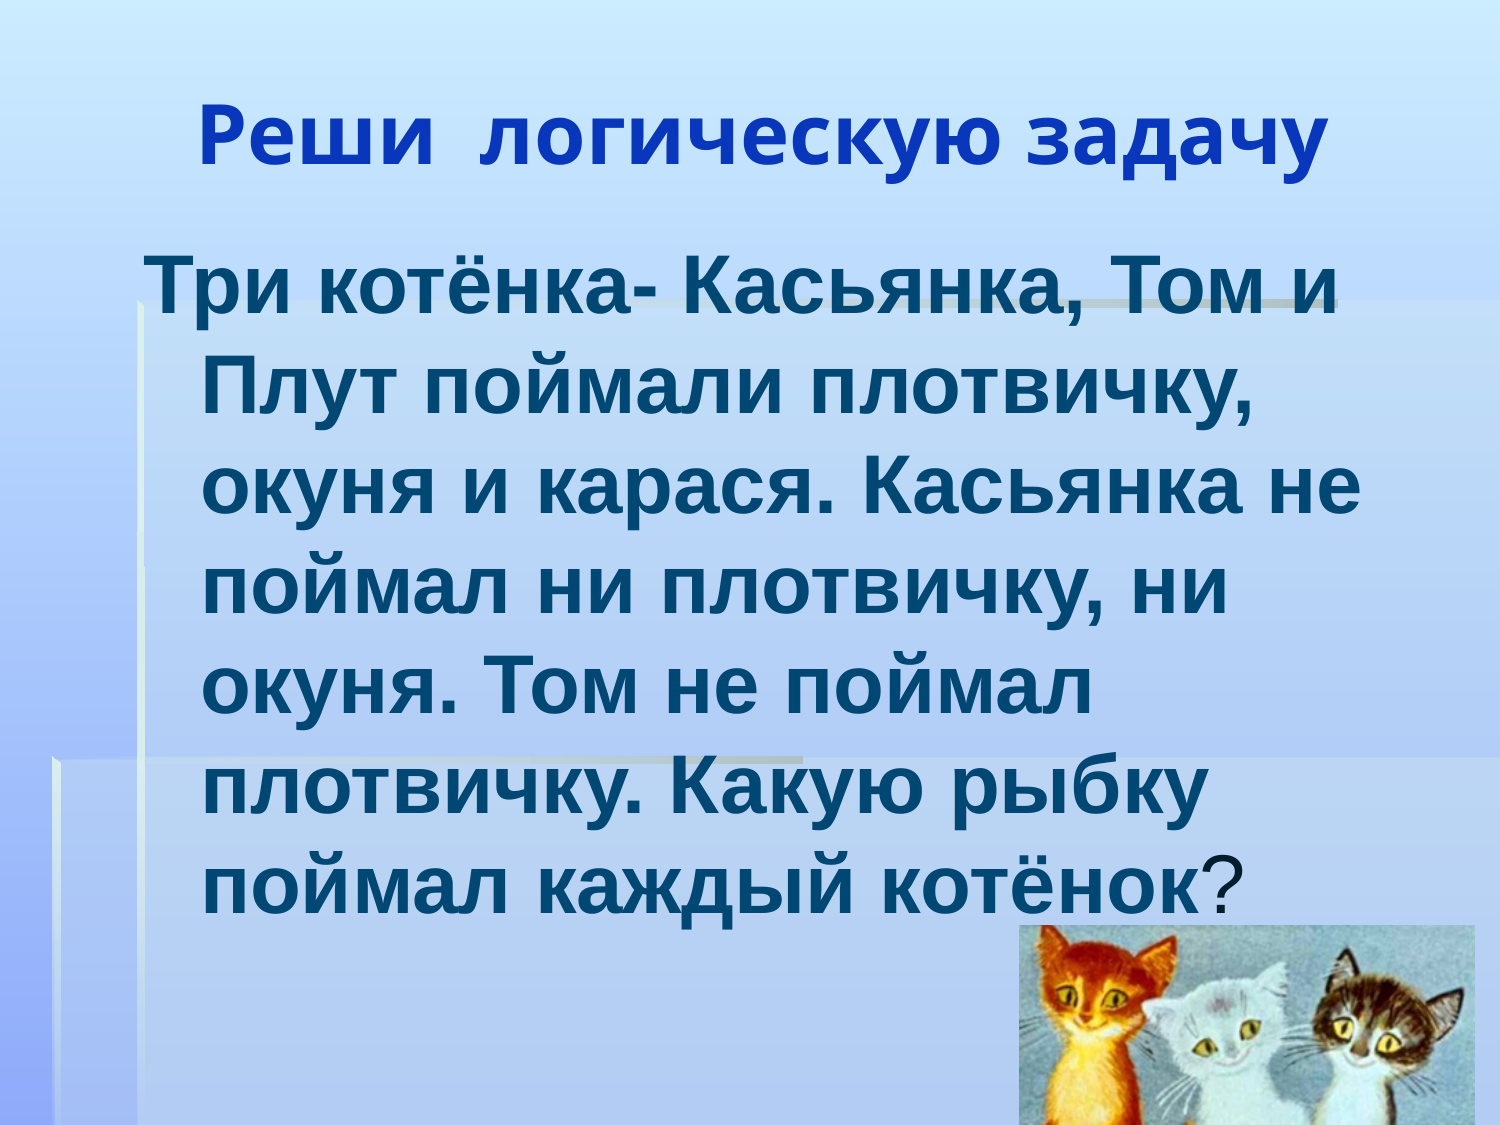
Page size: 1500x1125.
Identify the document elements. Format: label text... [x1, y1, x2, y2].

list Три котёнка- Касьянка, Том и Плут поймали плотвичку, окуня и карася. Касьянка не поймал ни плотвичку, ни окуня. Том не поймал плотвичку. Какую рыбку поймал каждый котёнок? [128, 222, 1385, 880]
picture [1019, 925, 1475, 1125]
title Реши логическую задачу [74, 39, 1451, 223]
